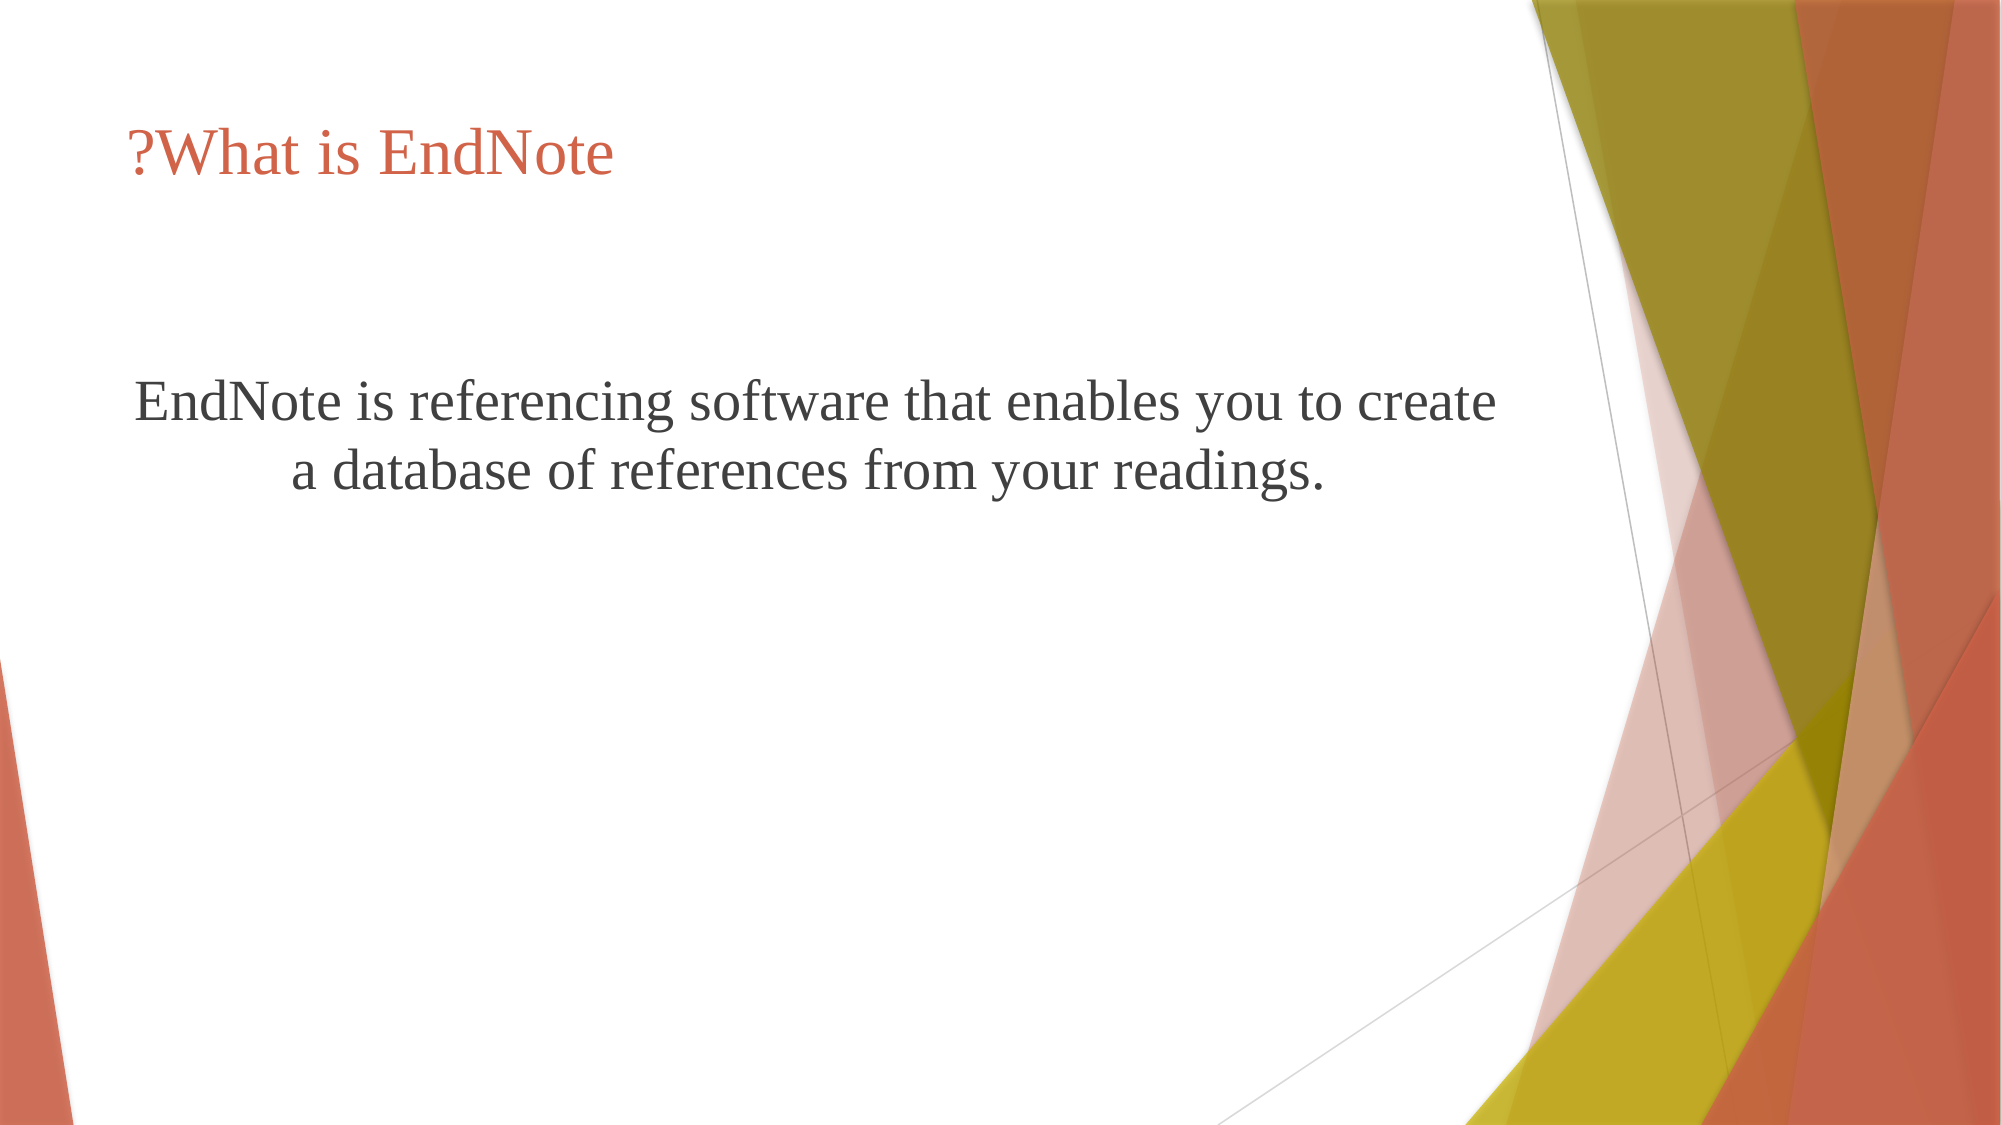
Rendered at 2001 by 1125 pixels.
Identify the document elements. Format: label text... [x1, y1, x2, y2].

list EndNote is referencing software that enables you to create a database of references from your readings. [111, 354, 1522, 992]
title What is EndNote? [111, 99, 1522, 317]
